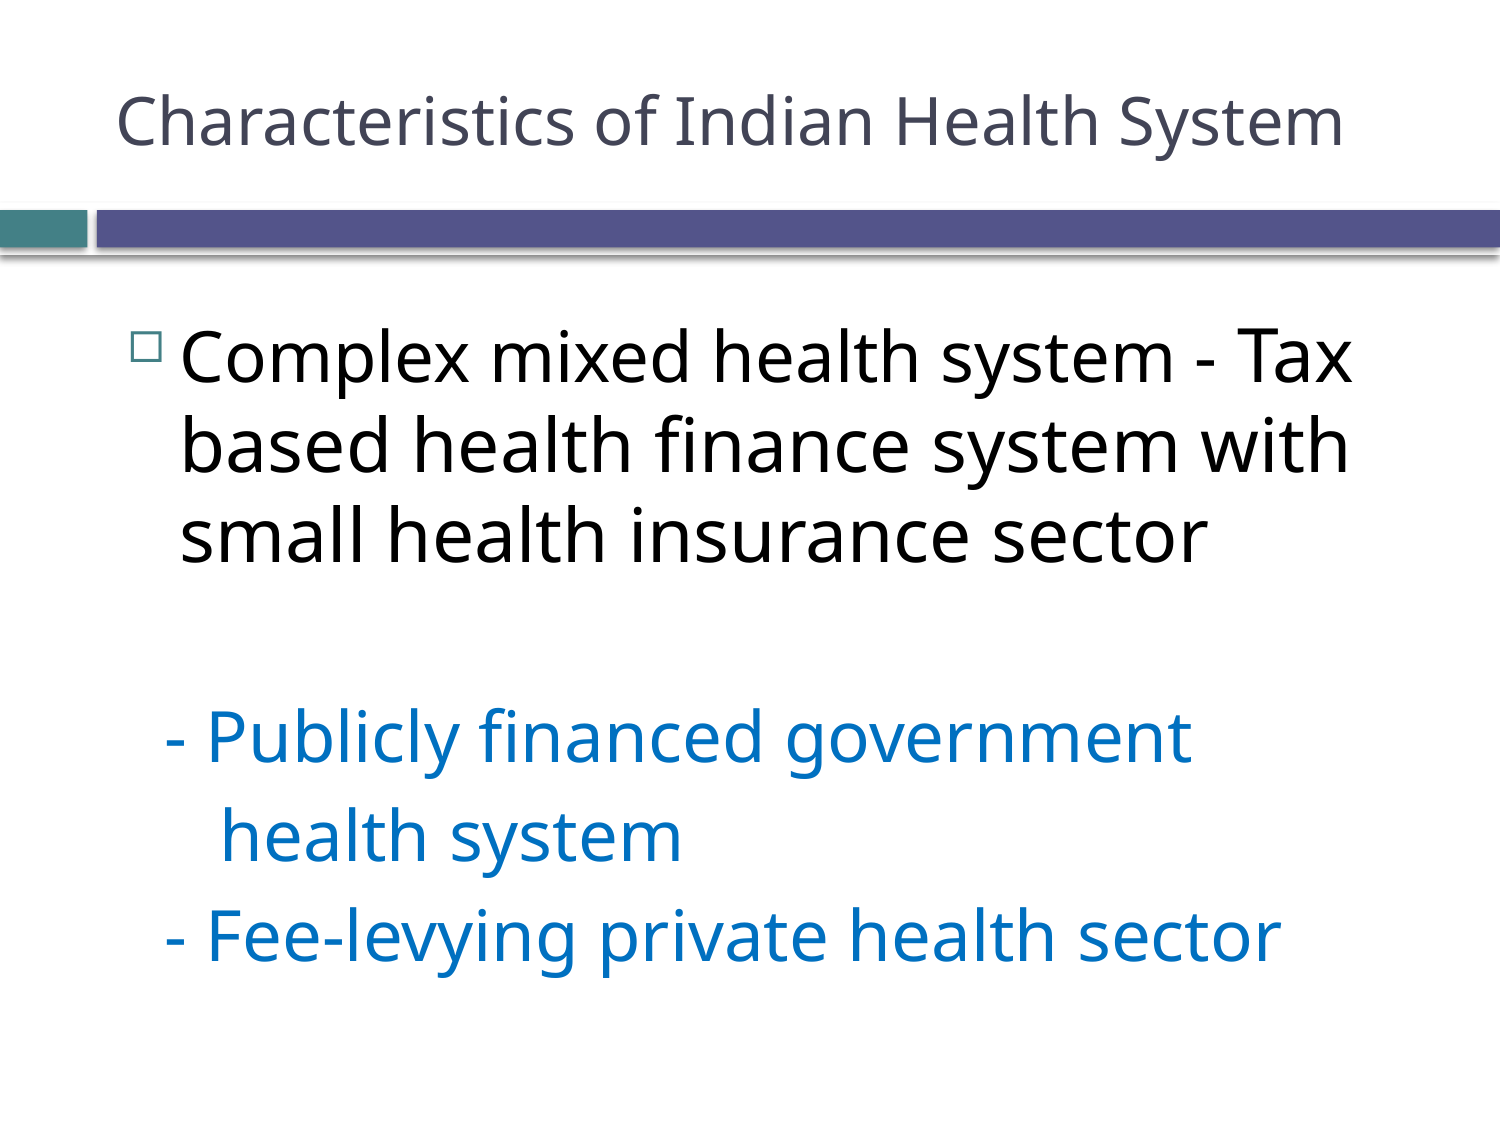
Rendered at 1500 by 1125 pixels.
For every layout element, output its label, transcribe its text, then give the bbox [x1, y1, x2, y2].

list Complex mixed health system - Tax based health finance system with small health insurance sector - Publicly financed government health system - Fee-levying private health sector [112, 299, 1375, 1088]
title Characteristics of Indian Health System [100, 37, 1438, 200]
